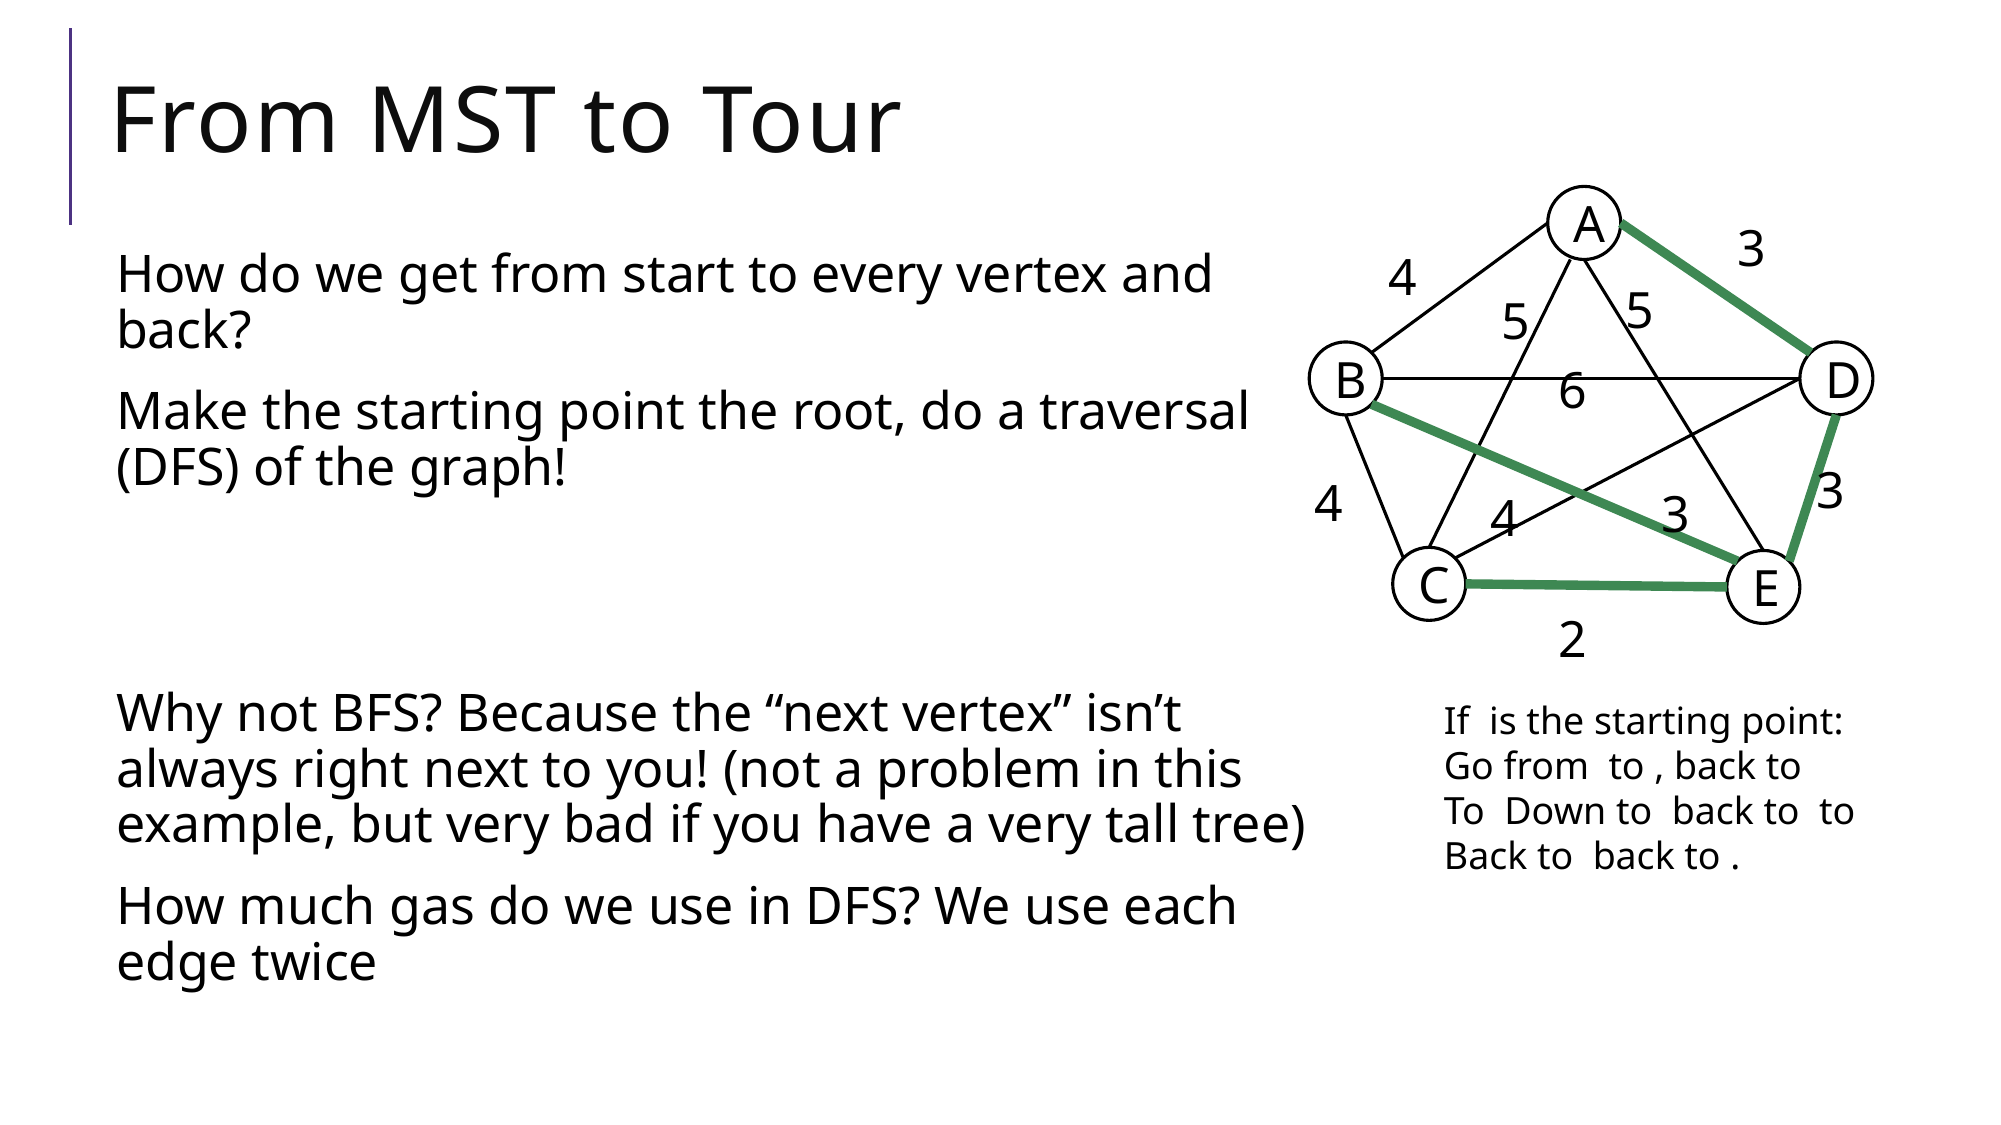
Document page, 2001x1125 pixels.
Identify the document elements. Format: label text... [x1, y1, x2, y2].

title From MST to Tour [94, 43, 1930, 210]
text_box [1299, 186, 1922, 678]
list How do we get from start to every vertex and back? Make the starting point the root, do a traversal (DFS) of the graph! Why not BFS? Because the “next vertex” isn’t always right next to you! (not a problem in this example, but very bad if you have a very tall tree) How much gas do we use in DFS? We use each edge twice [94, 240, 1325, 1035]
